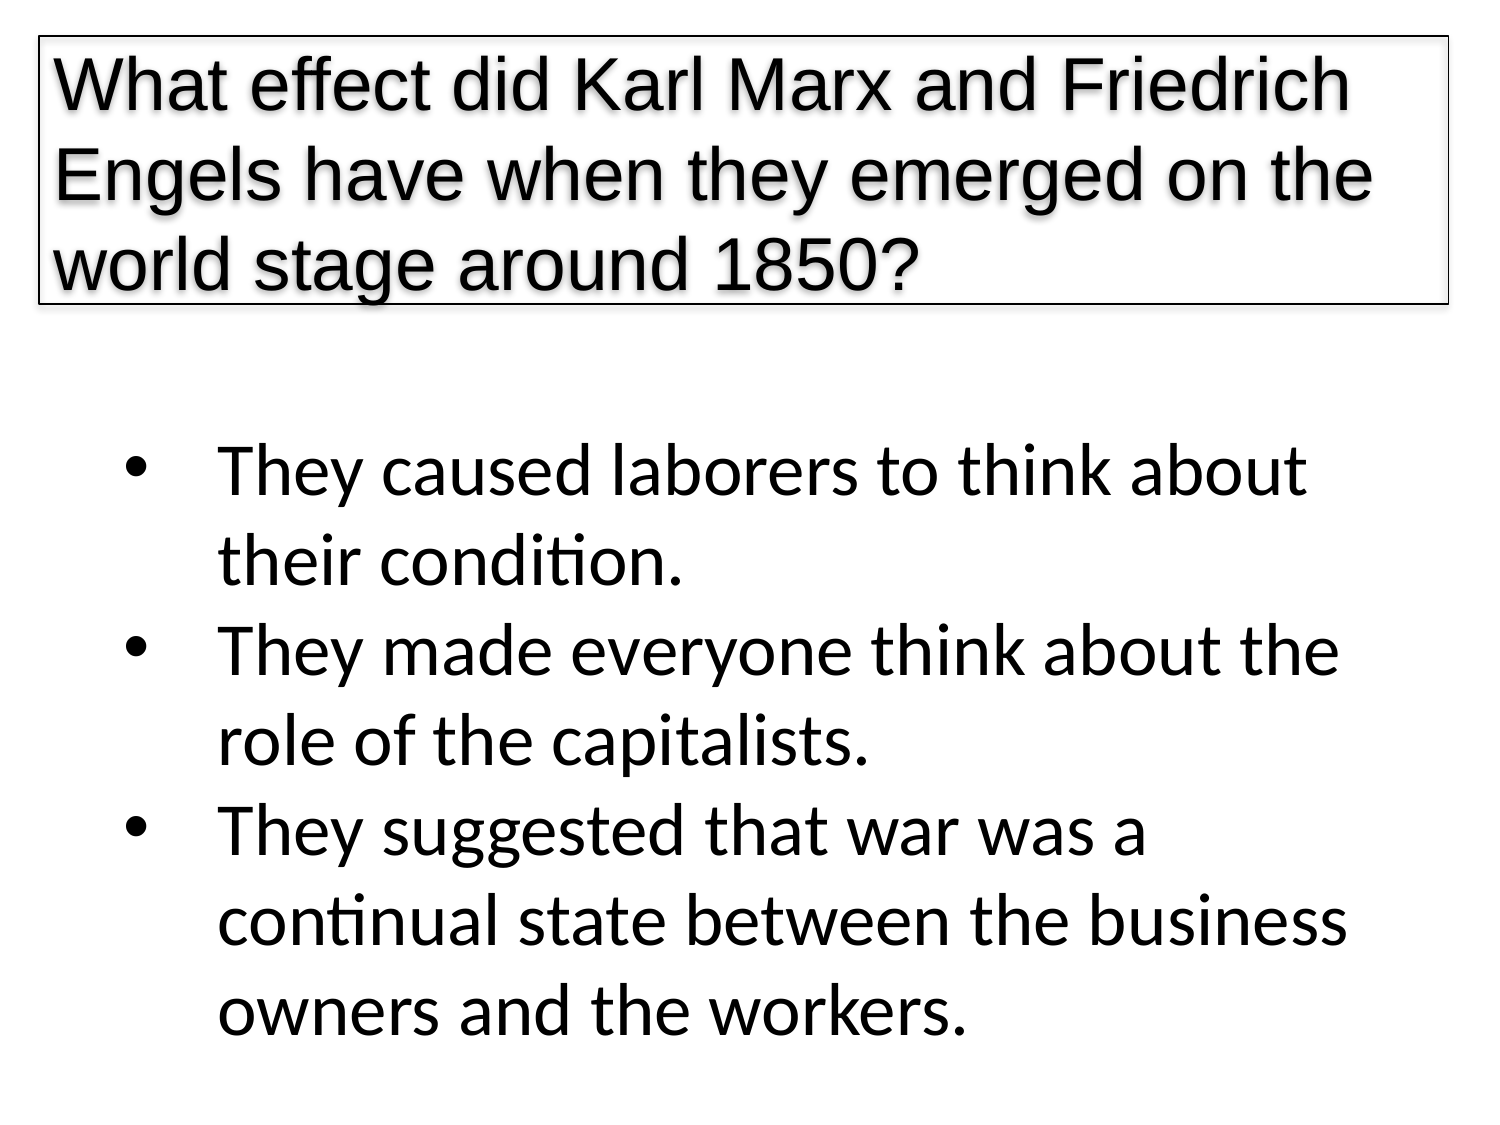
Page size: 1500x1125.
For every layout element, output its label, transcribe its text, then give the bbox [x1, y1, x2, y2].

text_box What effect did Karl Marx and Friedrich Engels have when they emerged on the world stage around 1850? [38, 35, 1449, 305]
text_box They caused laborers to think about their condition. They made everyone think about the role of the capitalists. They suggested that war was a continual state between the business owners and the workers. [109, 413, 1416, 1058]
